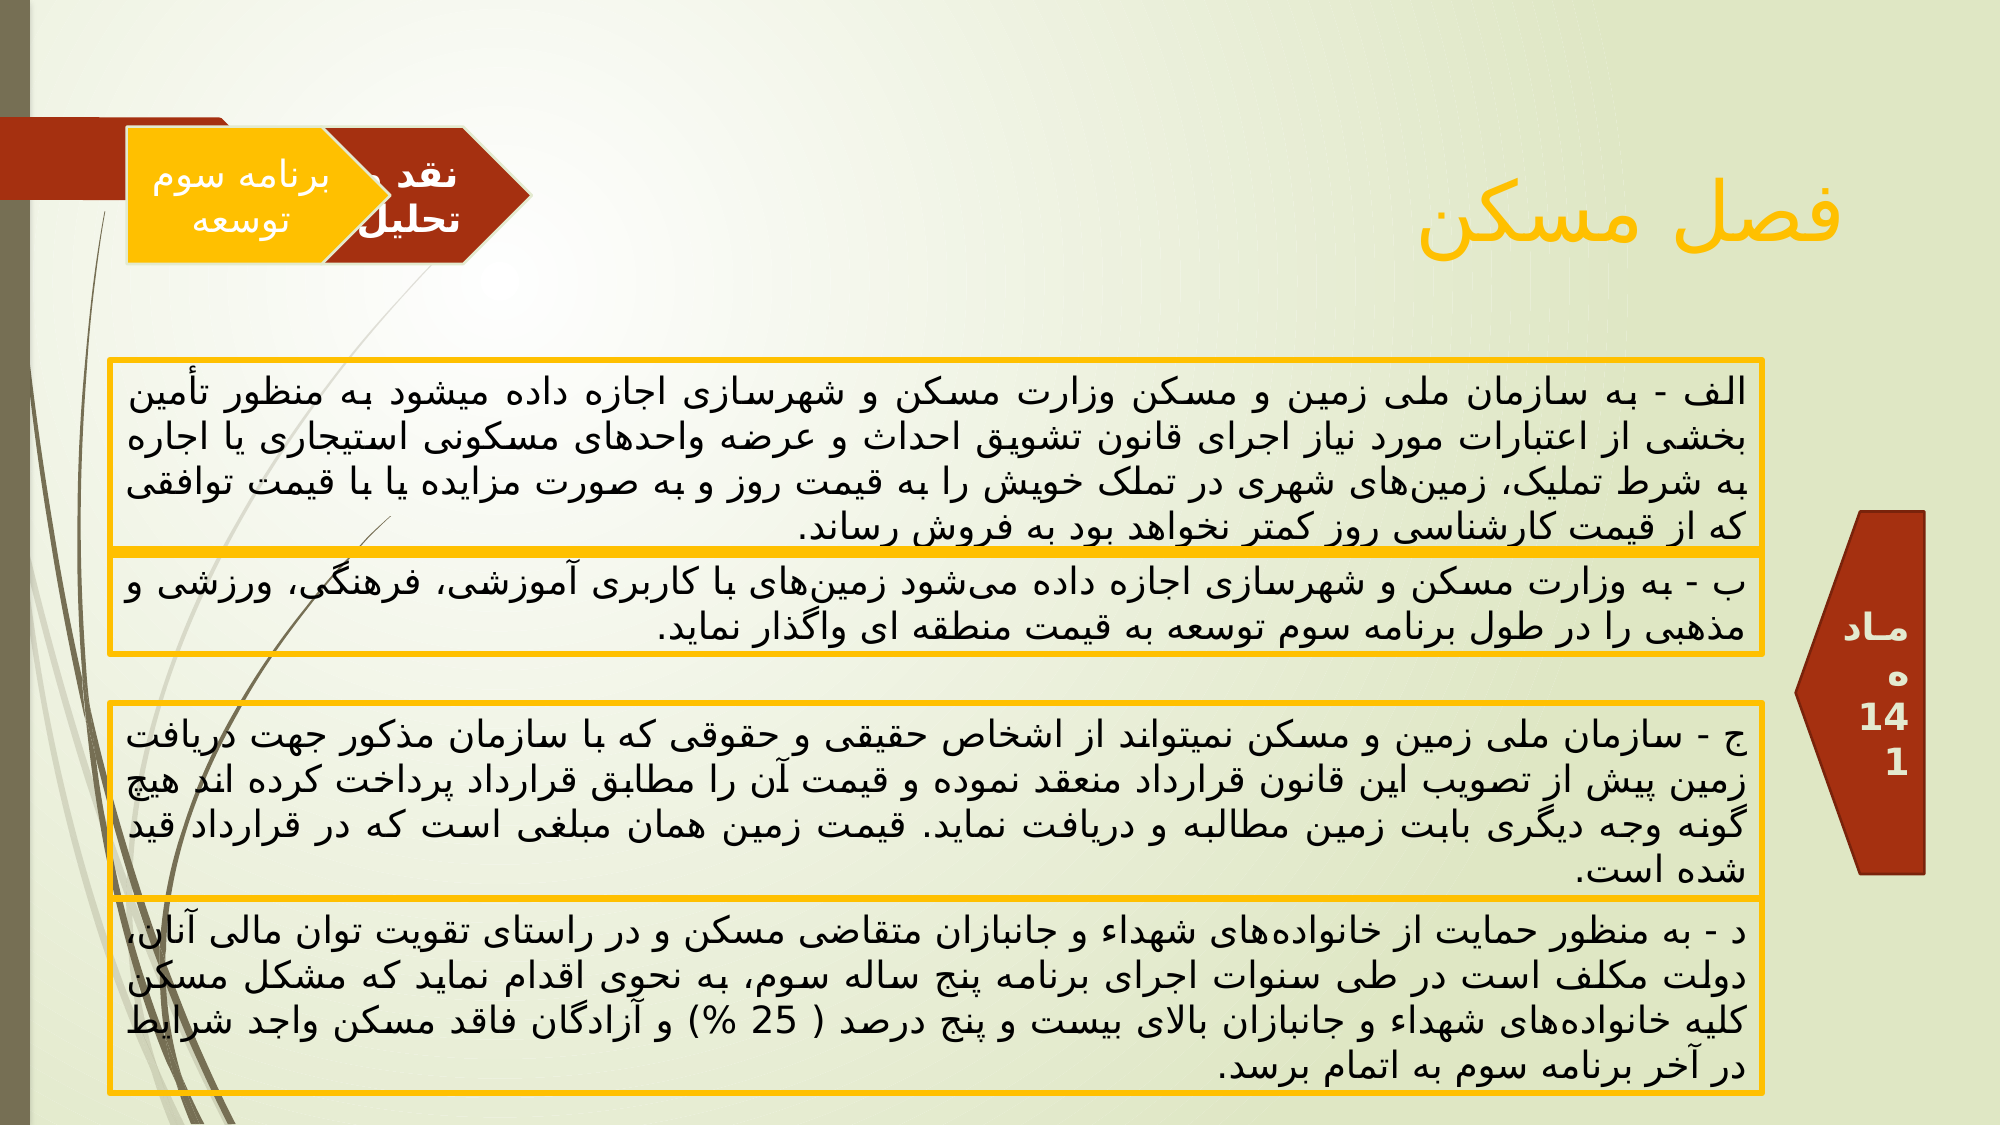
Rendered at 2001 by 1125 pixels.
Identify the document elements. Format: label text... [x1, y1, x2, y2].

text_box ب - به وزارت مسکن و شهرسازی اجازه داده می‌شود زمین‌های با کاربری آموزشی، فرهنگی، ورزشی و مذهبی را در طول برنامه سوم توسعه به قیمت منطقه ای واگذار نماید. [109, 549, 1762, 655]
text_box ج - سازمان ملی زمین و مسکن نمیتواند از اشخاص حقیقی و حقوقی که با سازمان مذکور جهت دریافت زمین پیش از تصویب این قانون قرارداد منعقد نموده و قیمت آن را مطابق قرارداد پرداخت کرده اند هیچ گونه وجه دیگری بابت زمین مطالبه و دریافت نماید. قیمت زمین همان مبلغی است که در قرارداد قید شده است. [109, 702, 1762, 898]
text_box فصل مسکن [537, 151, 1861, 266]
text_box نقد و تحلیل [323, 125, 533, 266]
text_box ماده 141 [1794, 510, 1926, 876]
text_box د - به منظور حمایت از خانواده‌های شهداء و جانبازان متقاضی مسکن و در راستای تقویت توان مالی آنان، دولت مکلف است در طی سنوات اجرای برنامه پنج ساله سوم، به نحوی اقدام نماید که مشکل مسکن کلیه خانواده‌های شهداء و جانبازان بالای بیست و پنج درصد ( 25 %) و آزادگان فاقد مسکن واجد شرایط در آخر برنامه سوم به اتمام برسد. [109, 898, 1762, 1094]
text_box برنامه سوم توسعه [125, 125, 392, 266]
text_box الف - به سازمان ملی زمین و مسکن وزارت مسکن و شهرسازی اجازه داده میشود به منظور تأمین بخشی از اعتبارات مورد نیاز اجرای قانون تشویق احداث و عرضه واحدهای مسکونی استیجاری یا اجاره به شرط تملیک، زمین‌های شهری در تملک خویش را به قیمت روز و به صورت مزایده یا با قیمت توافقی که از قیمت کارشناسی روز کمتر نخواهد بود به فروش رساند. [109, 360, 1762, 549]
